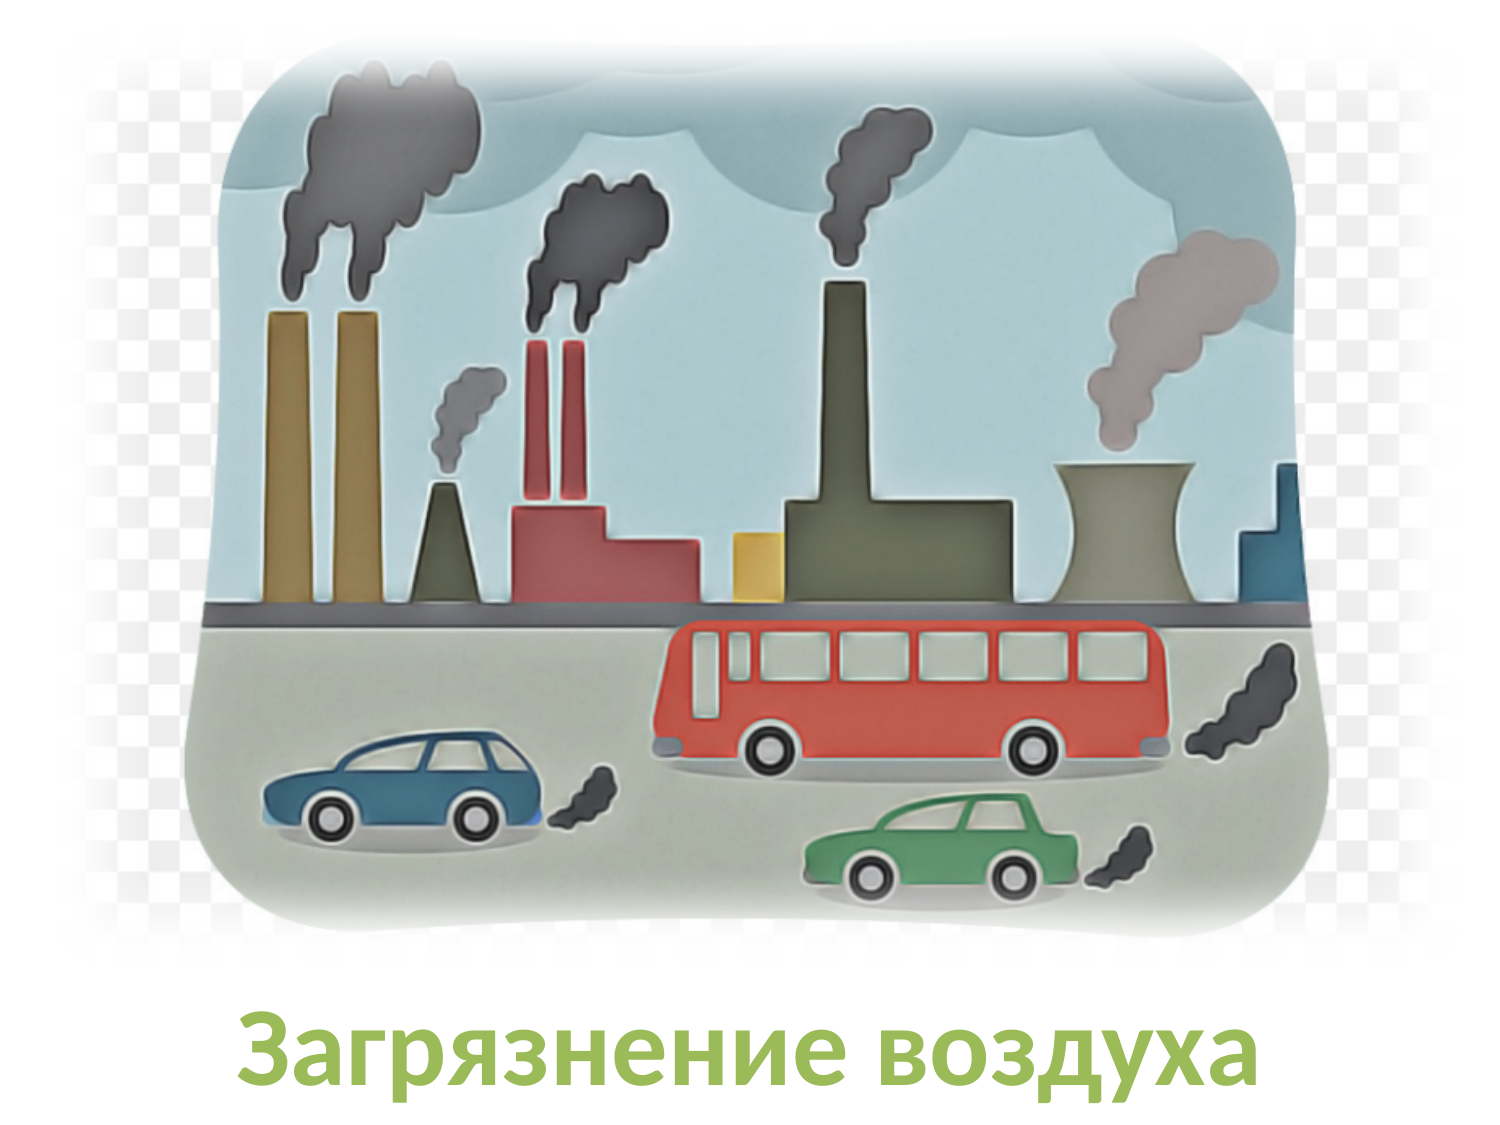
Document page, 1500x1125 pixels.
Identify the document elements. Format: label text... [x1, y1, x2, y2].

picture [55, 28, 1463, 966]
text_box Загрязнение воздуха [221, 974, 1279, 1116]
